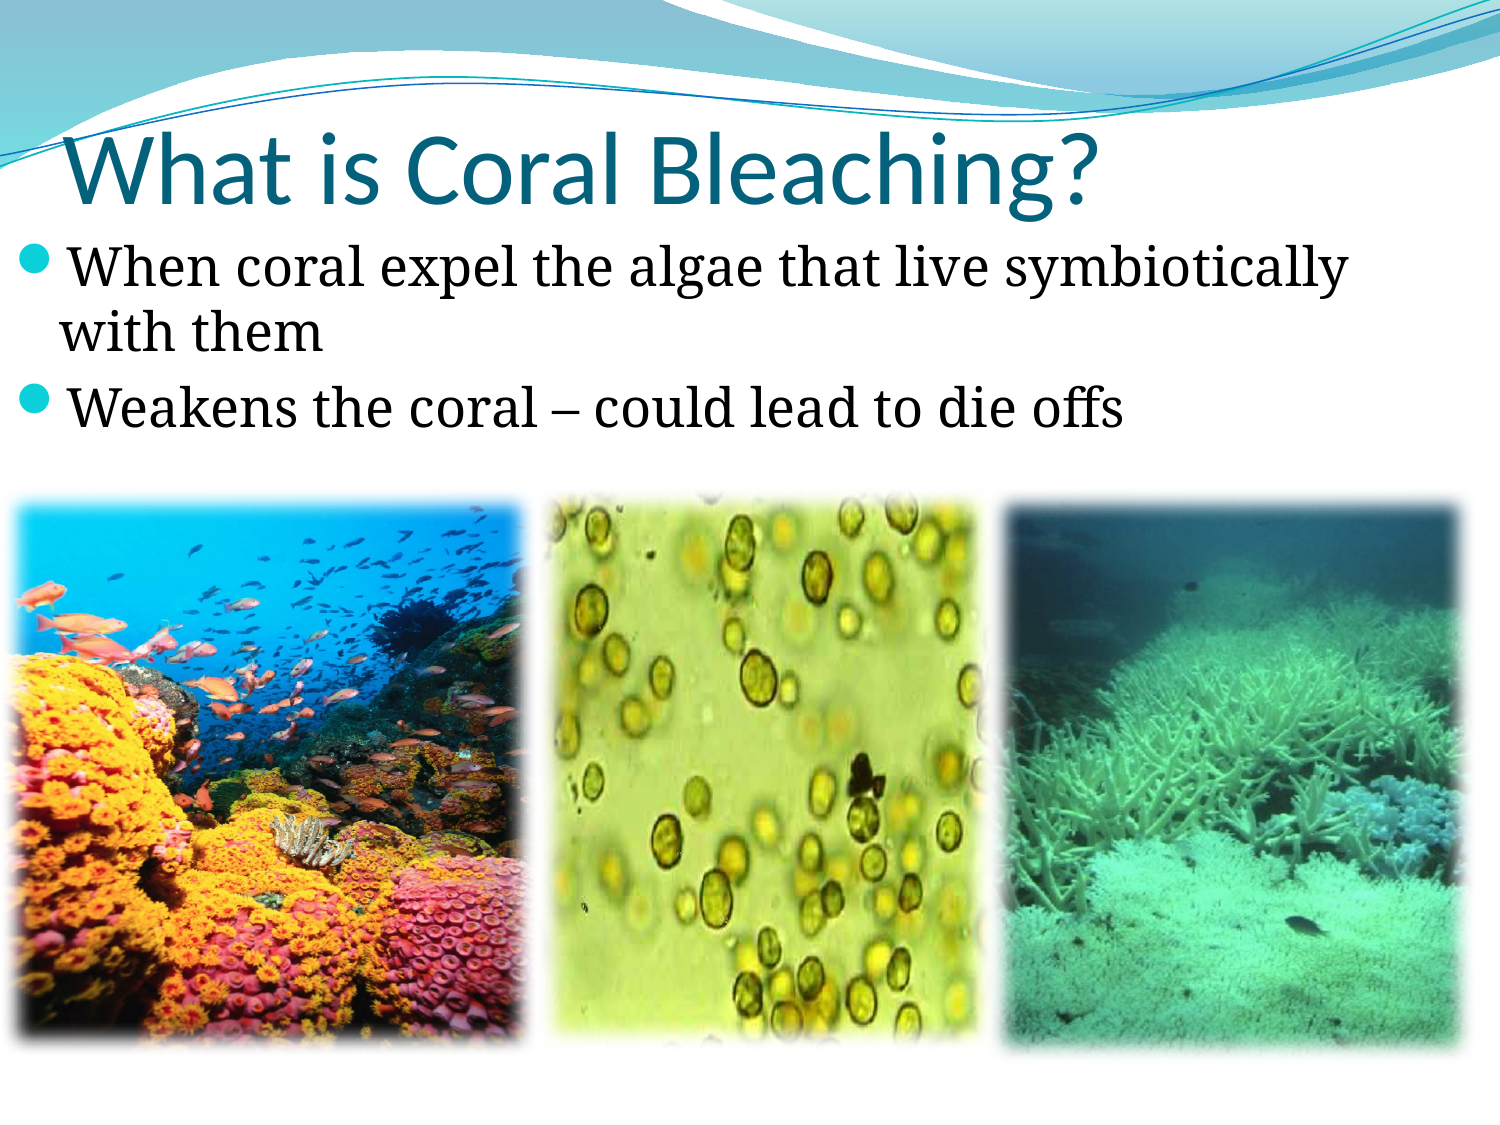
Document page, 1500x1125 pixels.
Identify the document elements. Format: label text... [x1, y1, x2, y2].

list When coral expel the algae that live symbiotically with them Weakens the coral – could lead to die offs [0, 224, 1426, 487]
title What is Coral Bleaching? [62, 37, 1413, 224]
picture [0, 487, 1476, 1063]
